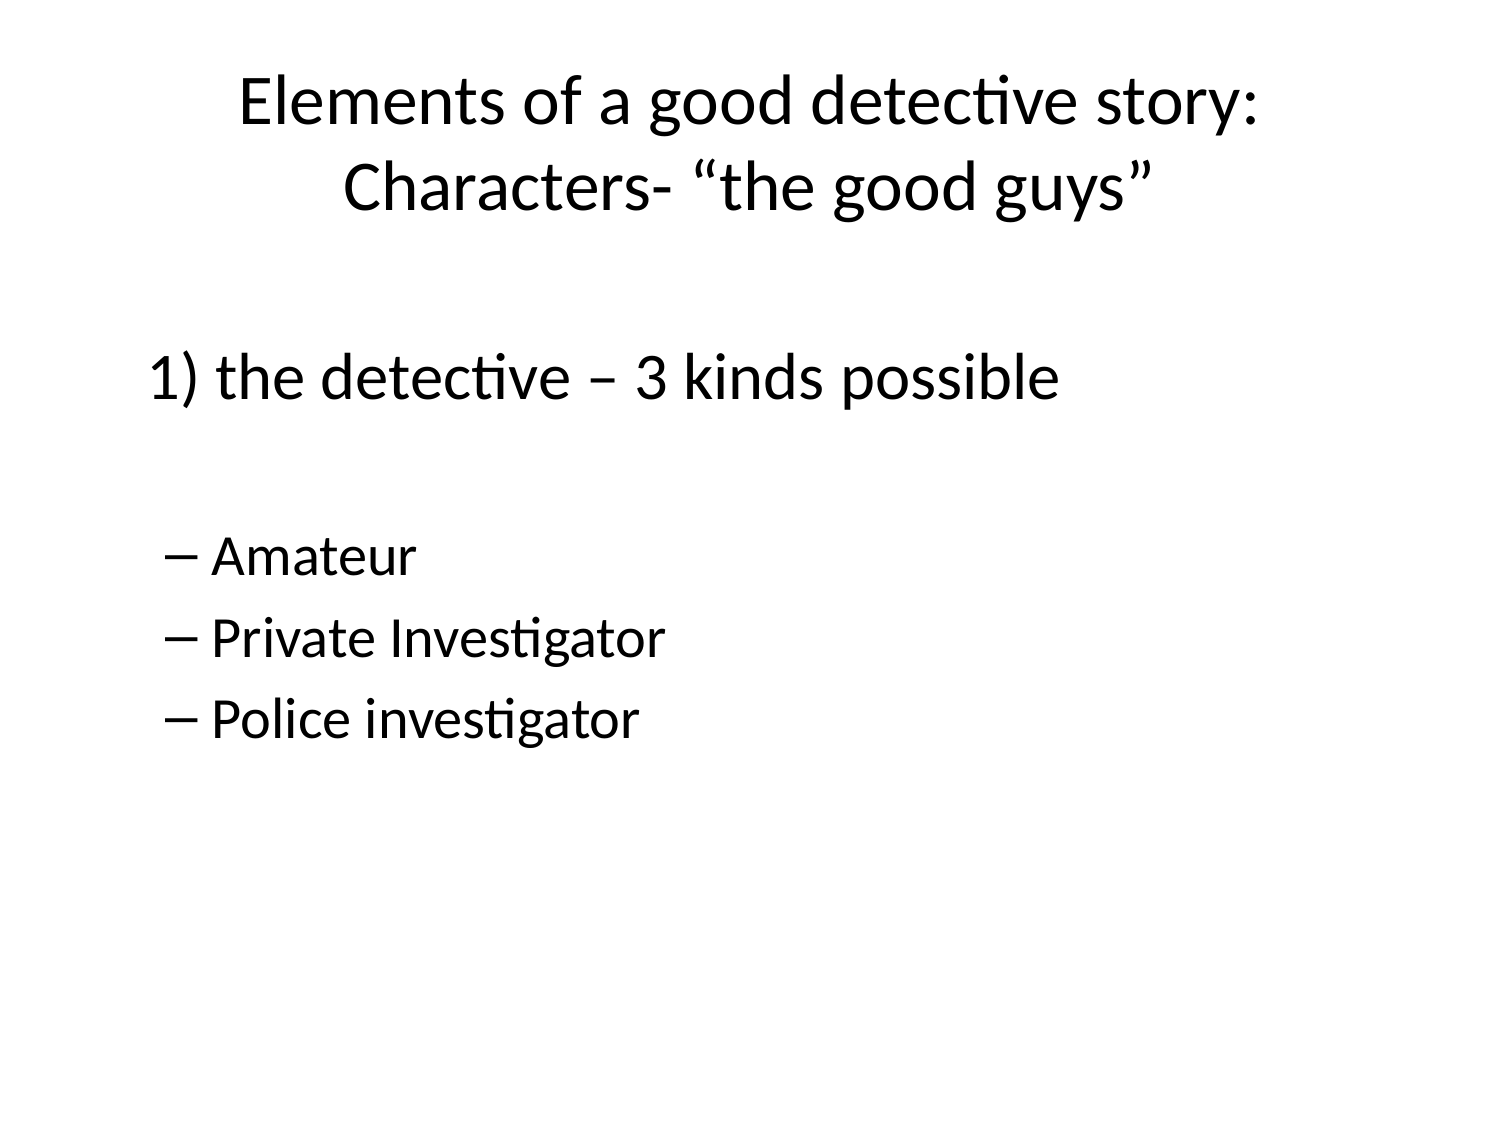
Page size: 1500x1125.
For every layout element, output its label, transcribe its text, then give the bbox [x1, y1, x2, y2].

list 1) the detective – 3 kinds possible Amateur Private Investigator Police investigator [75, 324, 1425, 1005]
title Elements of a good detective story: Characters- “the good guys” [75, 45, 1425, 233]
